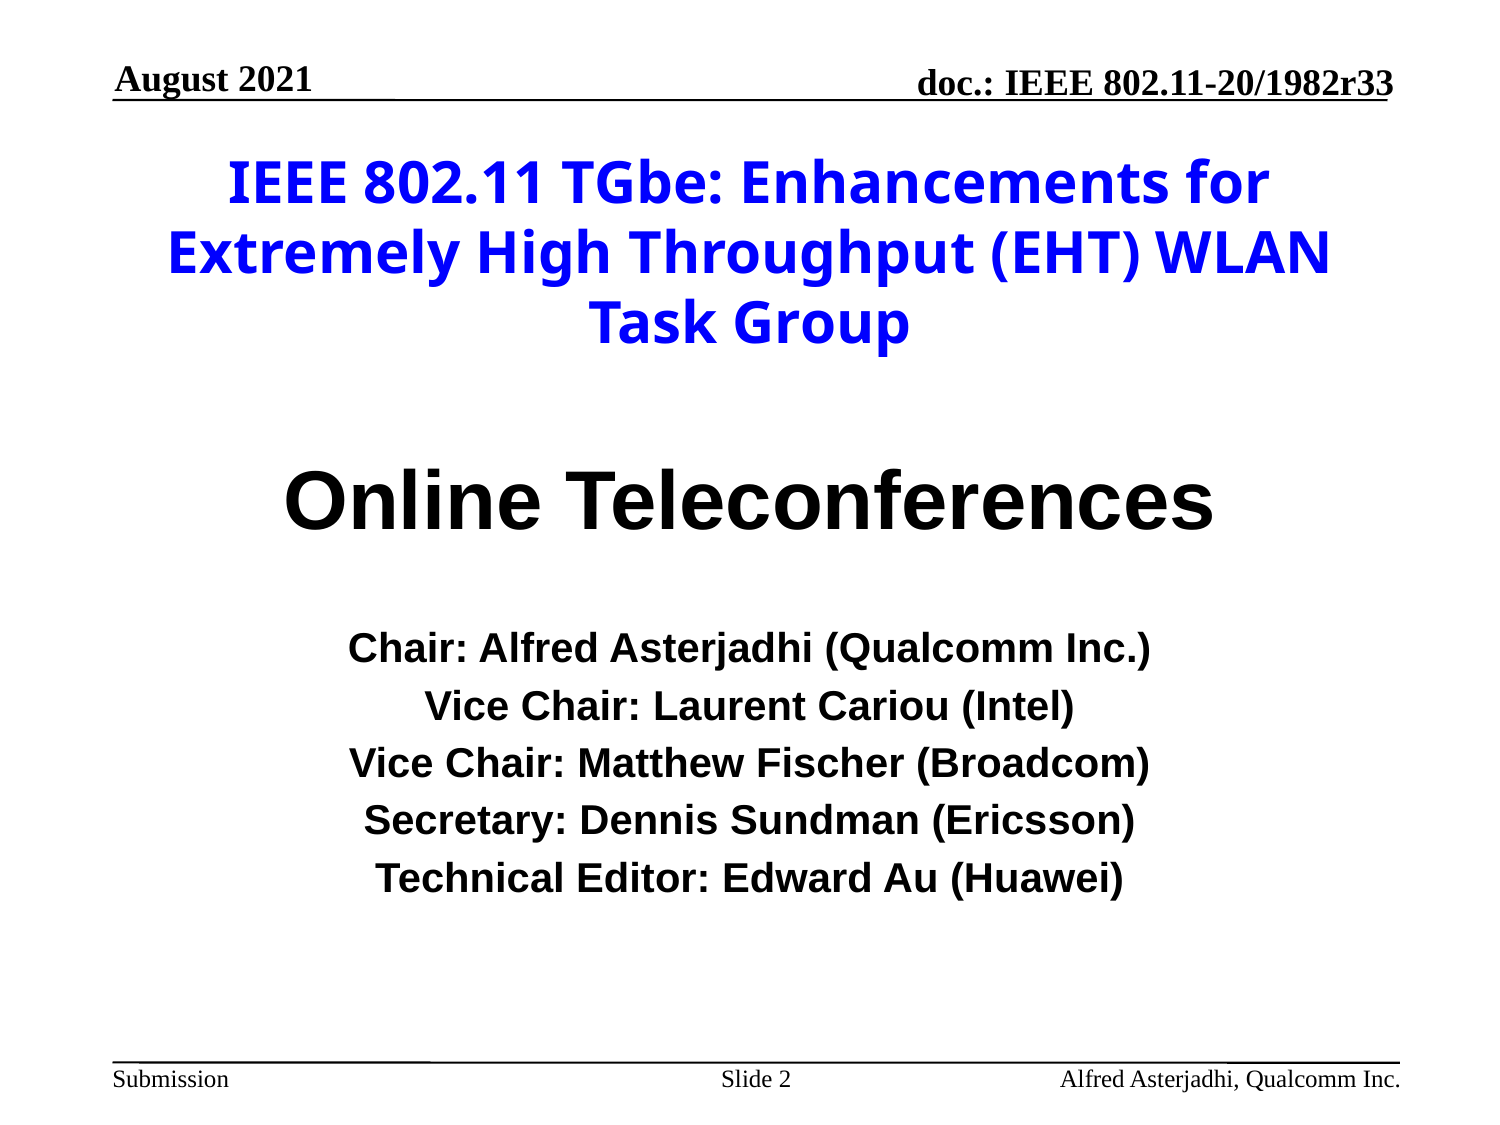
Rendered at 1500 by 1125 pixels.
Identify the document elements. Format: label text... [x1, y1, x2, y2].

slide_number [114, 54, 493, 100]
slide_number Slide 2 [712, 1061, 800, 1123]
title IEEE 802.11 TGbe: Enhancements for Extremely High Throughput (EHT) WLAN Task Group [112, 112, 1388, 388]
footer Alfred Asterjadhi, Qualcomm Inc. [878, 1061, 1402, 1093]
list Online Teleconferences Chair: Alfred Asterjadhi (Qualcomm Inc.) Vice Chair: Laurent Cariou (Intel) Vice Chair: Matthew Fischer (Broadcom) Secretary: Dennis Sundman (Ericsson) Technical Editor: Edward Au (Huawei) [112, 449, 1388, 1063]
